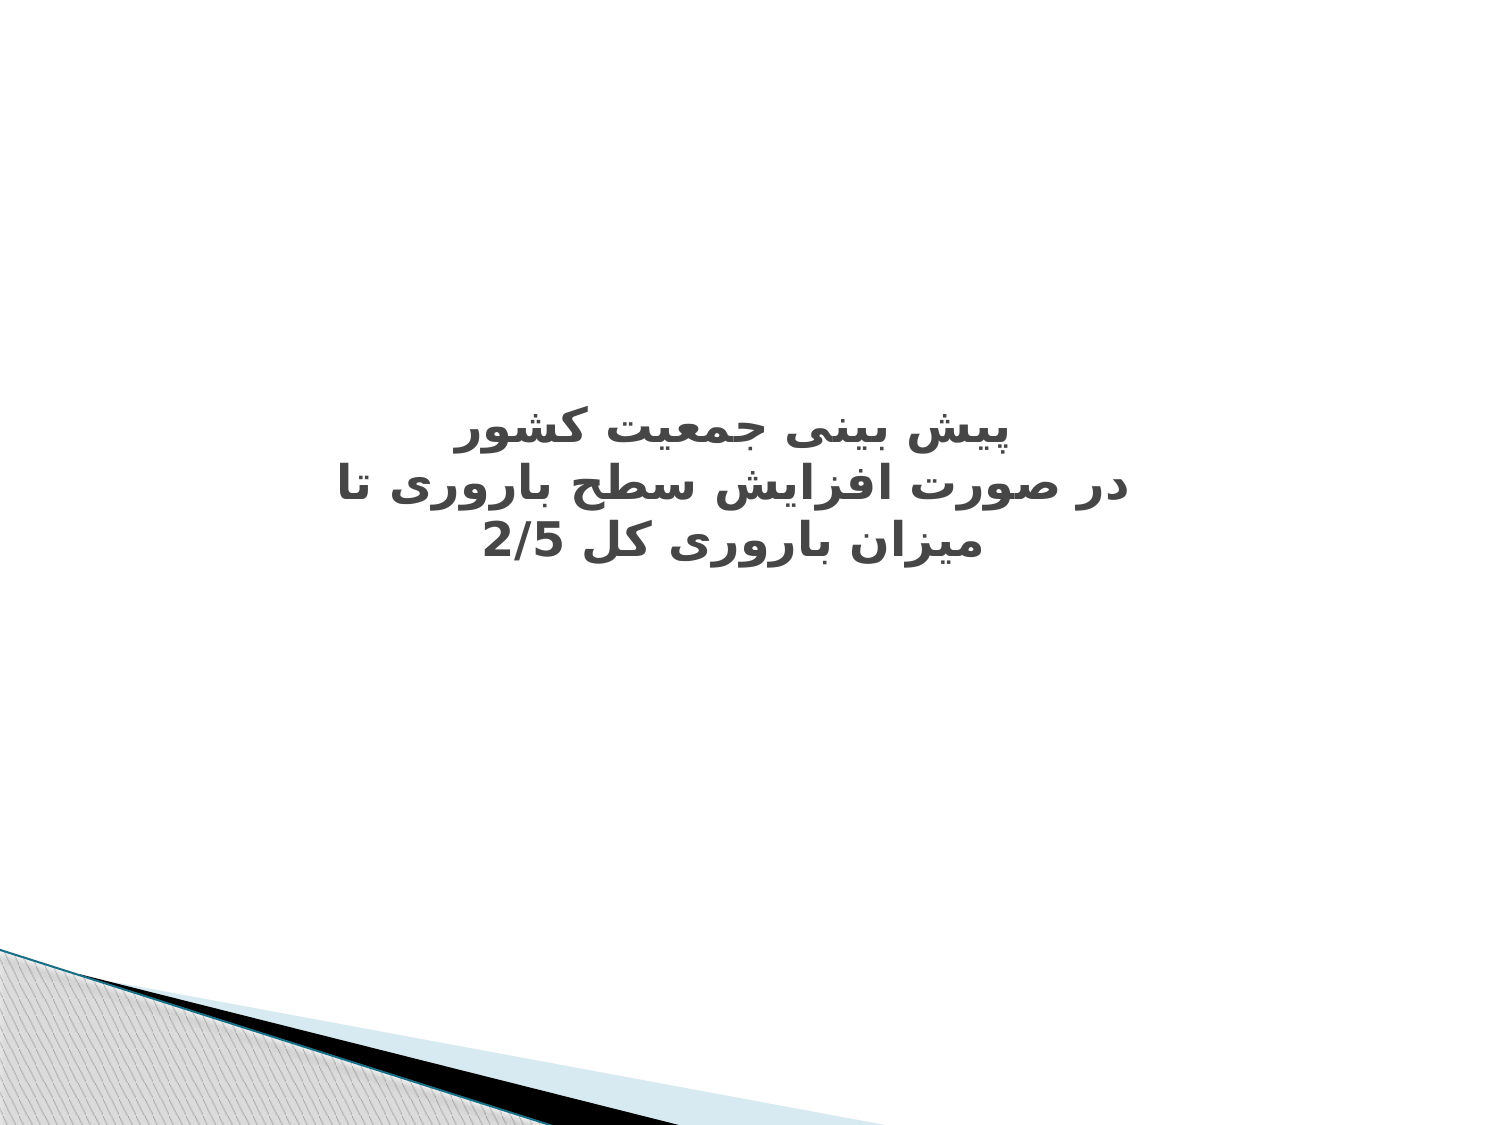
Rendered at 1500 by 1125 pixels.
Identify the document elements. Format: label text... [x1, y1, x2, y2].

title پیش بینی جمعیت کشور در صورت افزایش سطح باروری تا میزان باروری کل 2/5 [58, 386, 1409, 575]
